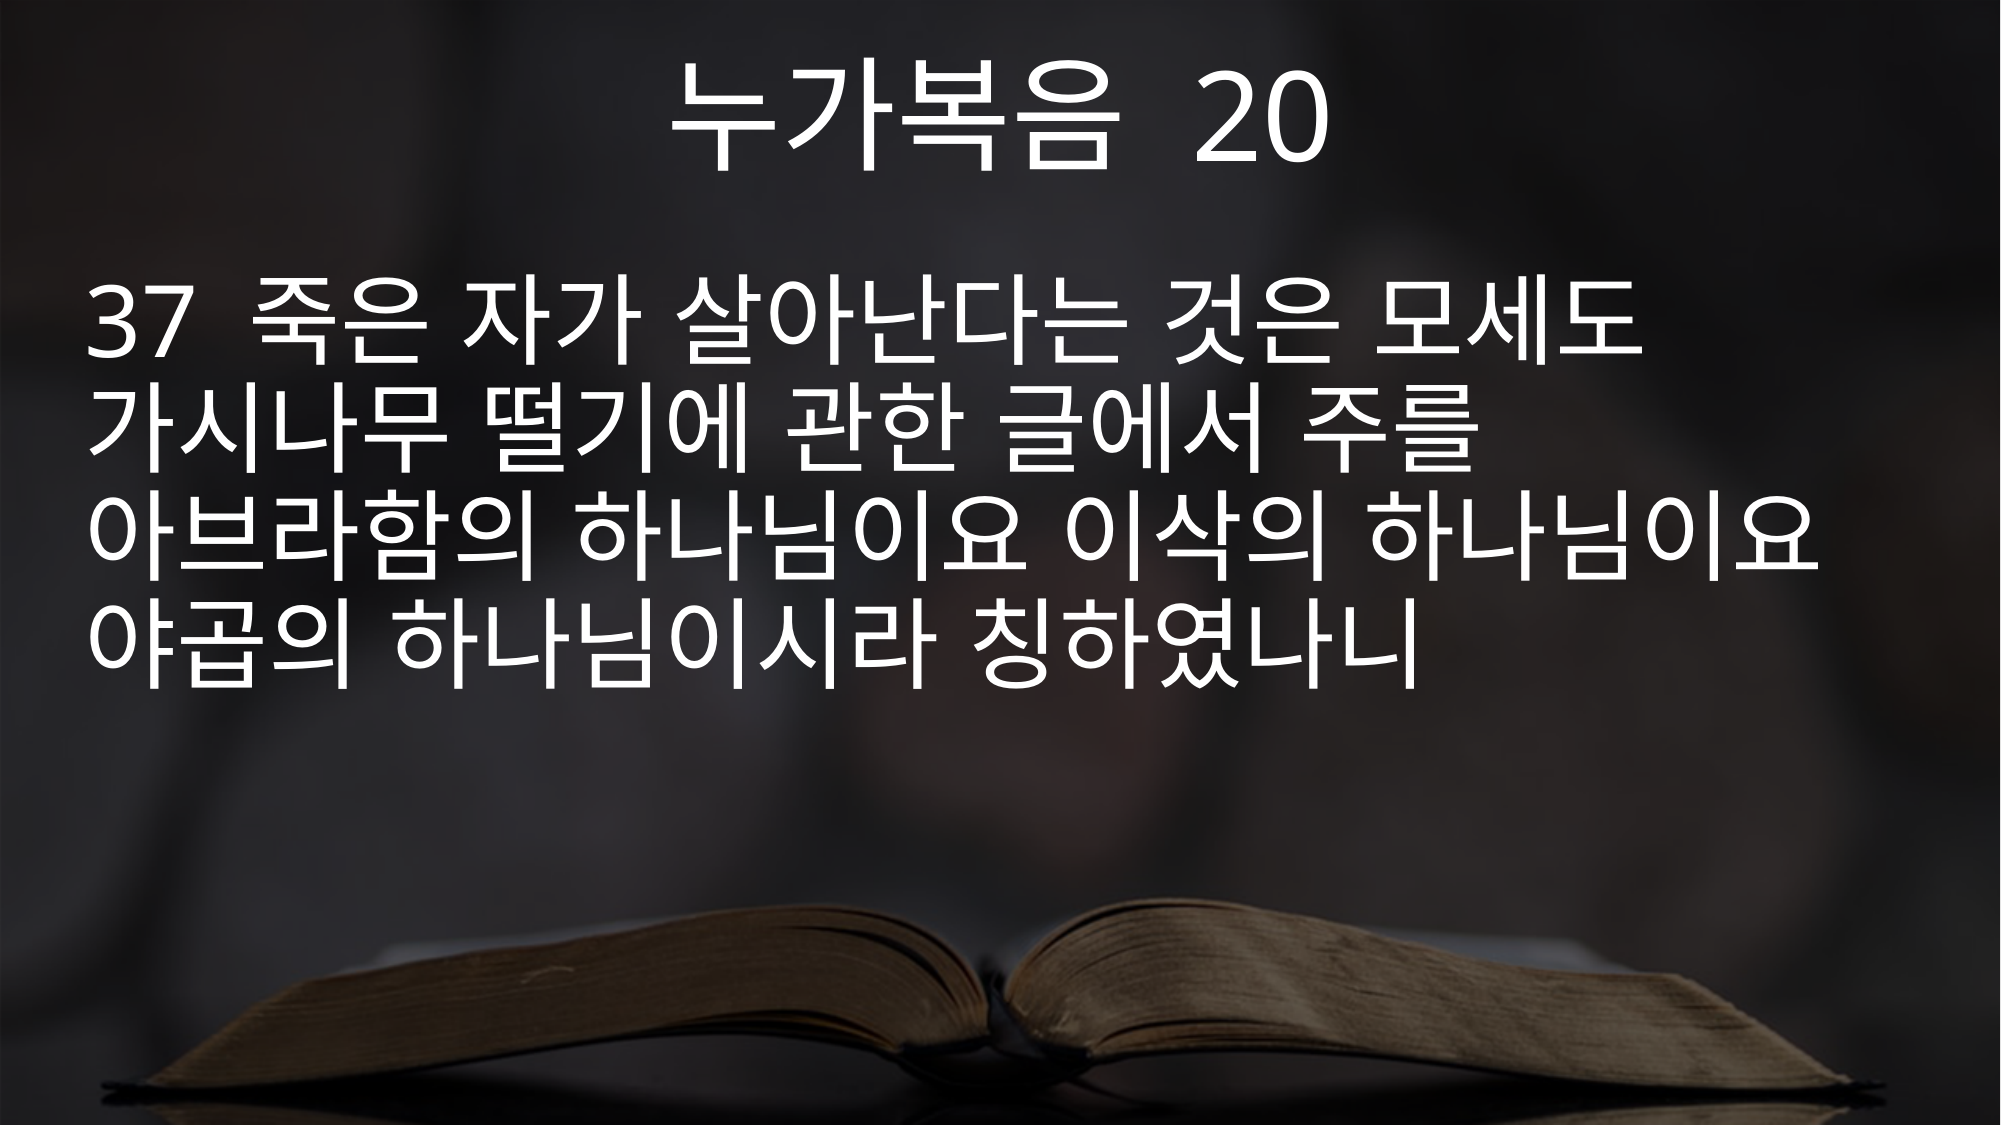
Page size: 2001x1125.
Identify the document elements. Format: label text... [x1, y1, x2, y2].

footer 누가복음 20 [0, 32, 2000, 192]
list 37 죽은 자가 살아난다는 것은 모세도 가시나무 떨기에 관한 글에서 주를 아브라함의 하나님이요 이삭의 하나님이요 야곱의 하나님이시라 칭하였나니 [69, 263, 1953, 423]
picture [0, 0, 2001, 1125]
